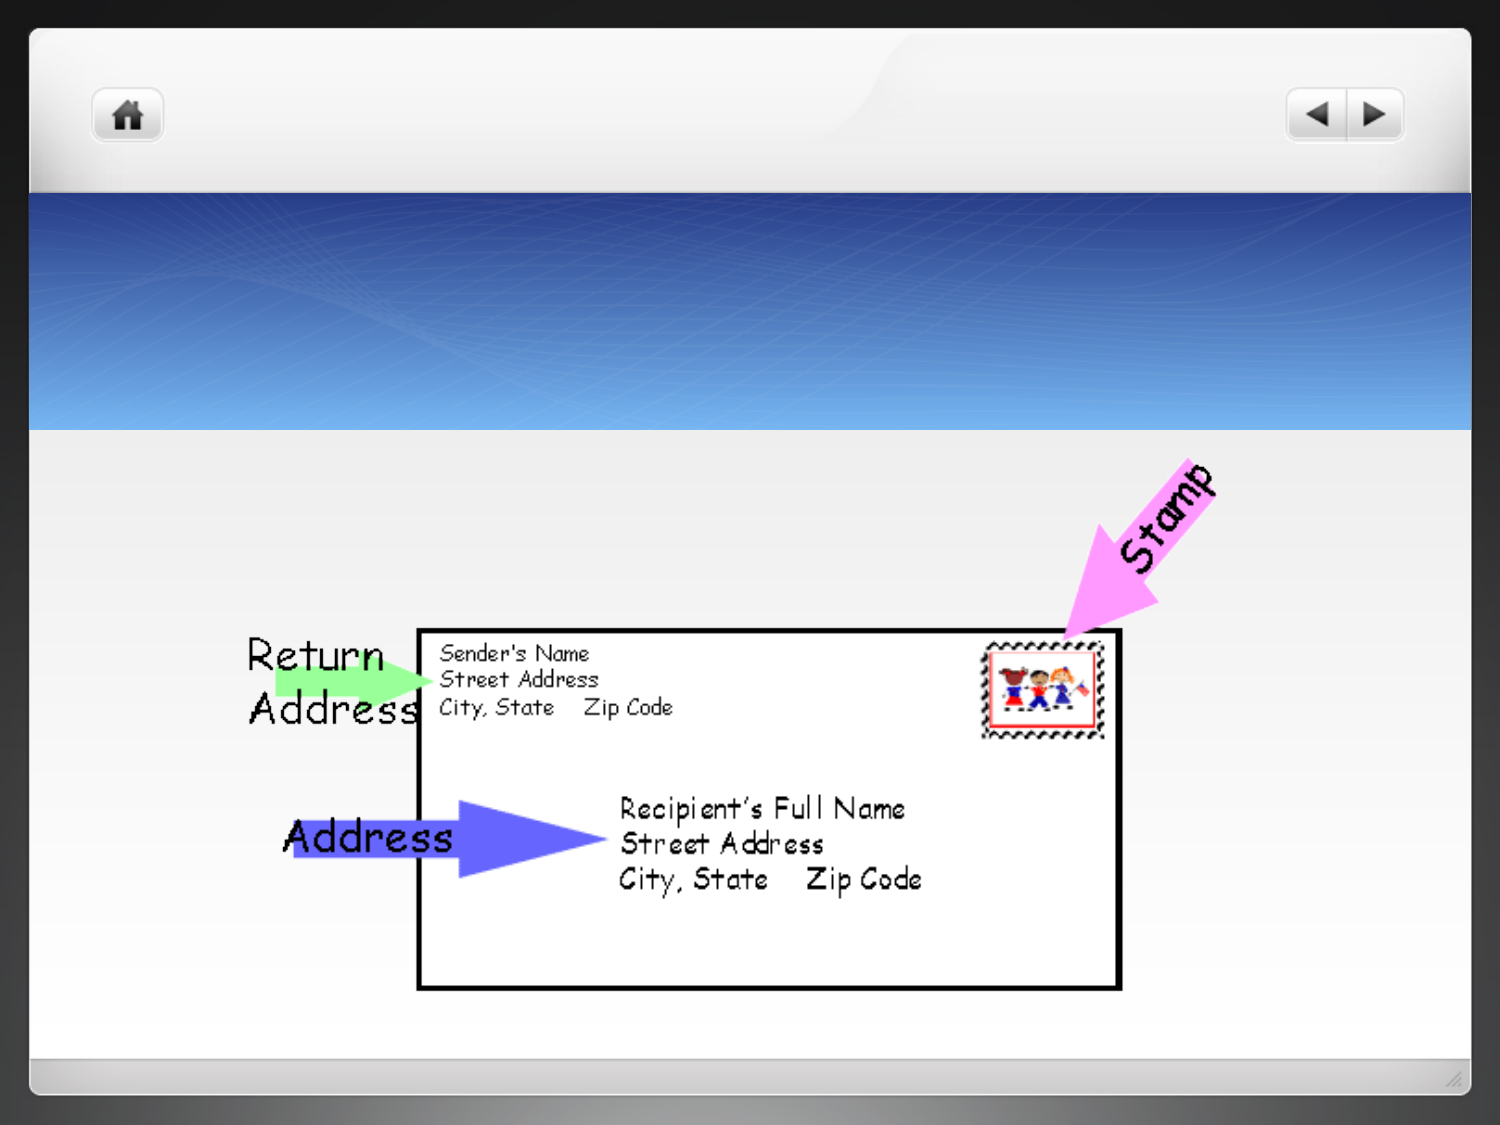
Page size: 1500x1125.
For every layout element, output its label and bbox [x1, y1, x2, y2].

picture [0, 0, 1500, 1125]
list [67, 451, 1432, 1026]
